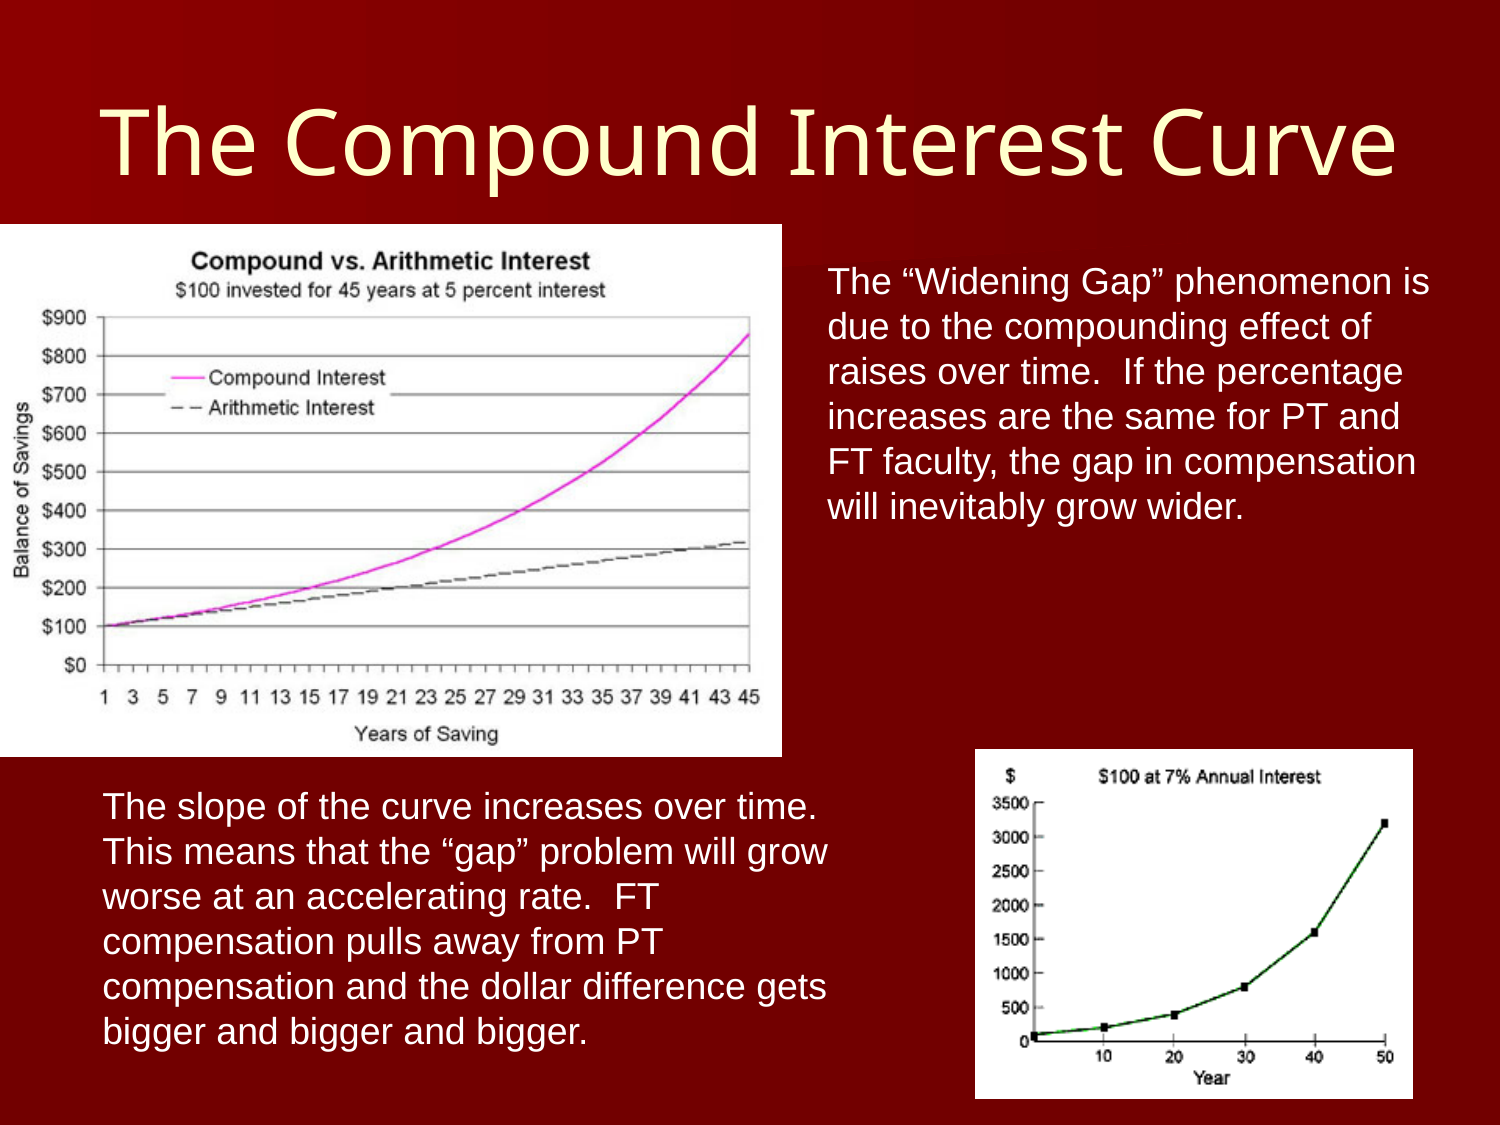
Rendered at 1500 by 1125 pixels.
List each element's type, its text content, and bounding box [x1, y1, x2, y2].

text_box The slope of the curve increases over time. This means that the “gap” problem will grow worse at an accelerating rate. FT compensation pulls away from PT compensation and the dollar difference gets bigger and bigger and bigger. [87, 774, 913, 1060]
picture [0, 224, 782, 757]
title The Compound Interest Curve [75, 45, 1425, 233]
text_box The “Widening Gap” phenomenon is due to the compounding effect of raises over time. If the percentage increases are the same for PT and FT faculty, the gap in compensation will inevitably grow wider. [812, 249, 1450, 535]
picture [974, 749, 1413, 1099]
